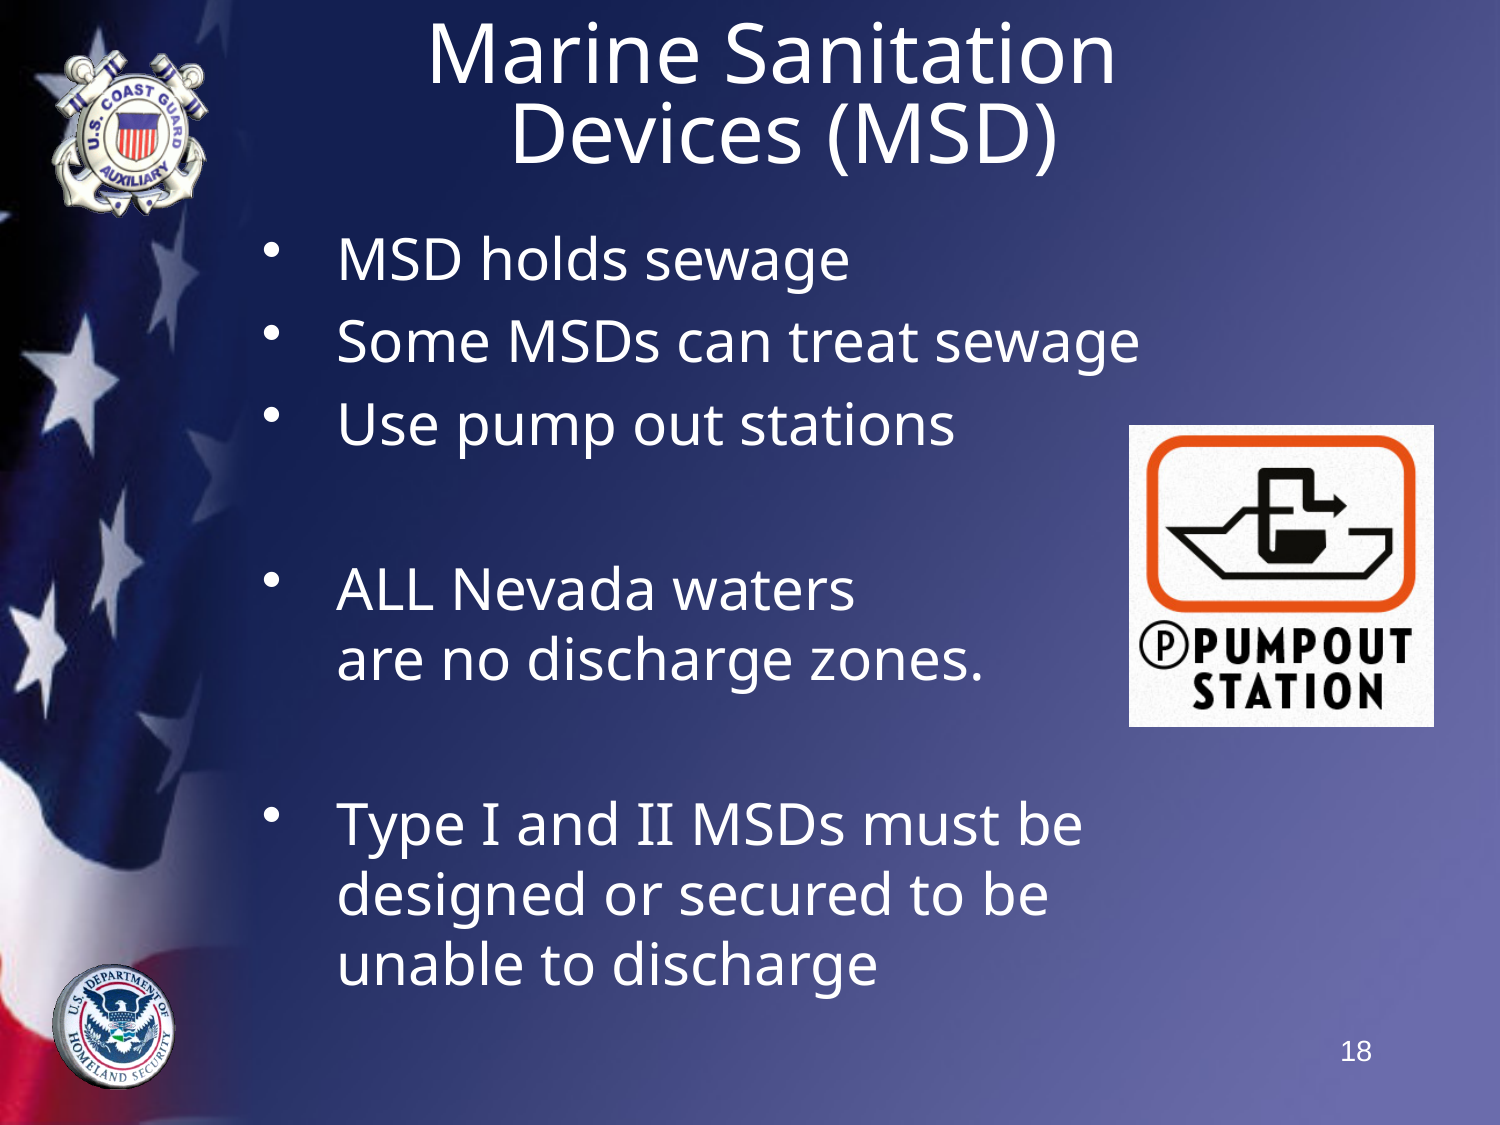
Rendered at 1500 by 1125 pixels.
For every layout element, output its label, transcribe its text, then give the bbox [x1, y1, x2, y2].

slide_number 18 [1074, 1025, 1388, 1100]
picture [0, 0, 1500, 1125]
text_box Marine Sanitation Devices (MSD) [85, 12, 1481, 163]
text_box MSD holds sewage Some MSDs can treat sewage Use pump out stations ALL Nevada waters are no discharge zones. Type I and II MSDs must be designed or secured to be unable to discharge [247, 214, 1253, 1087]
